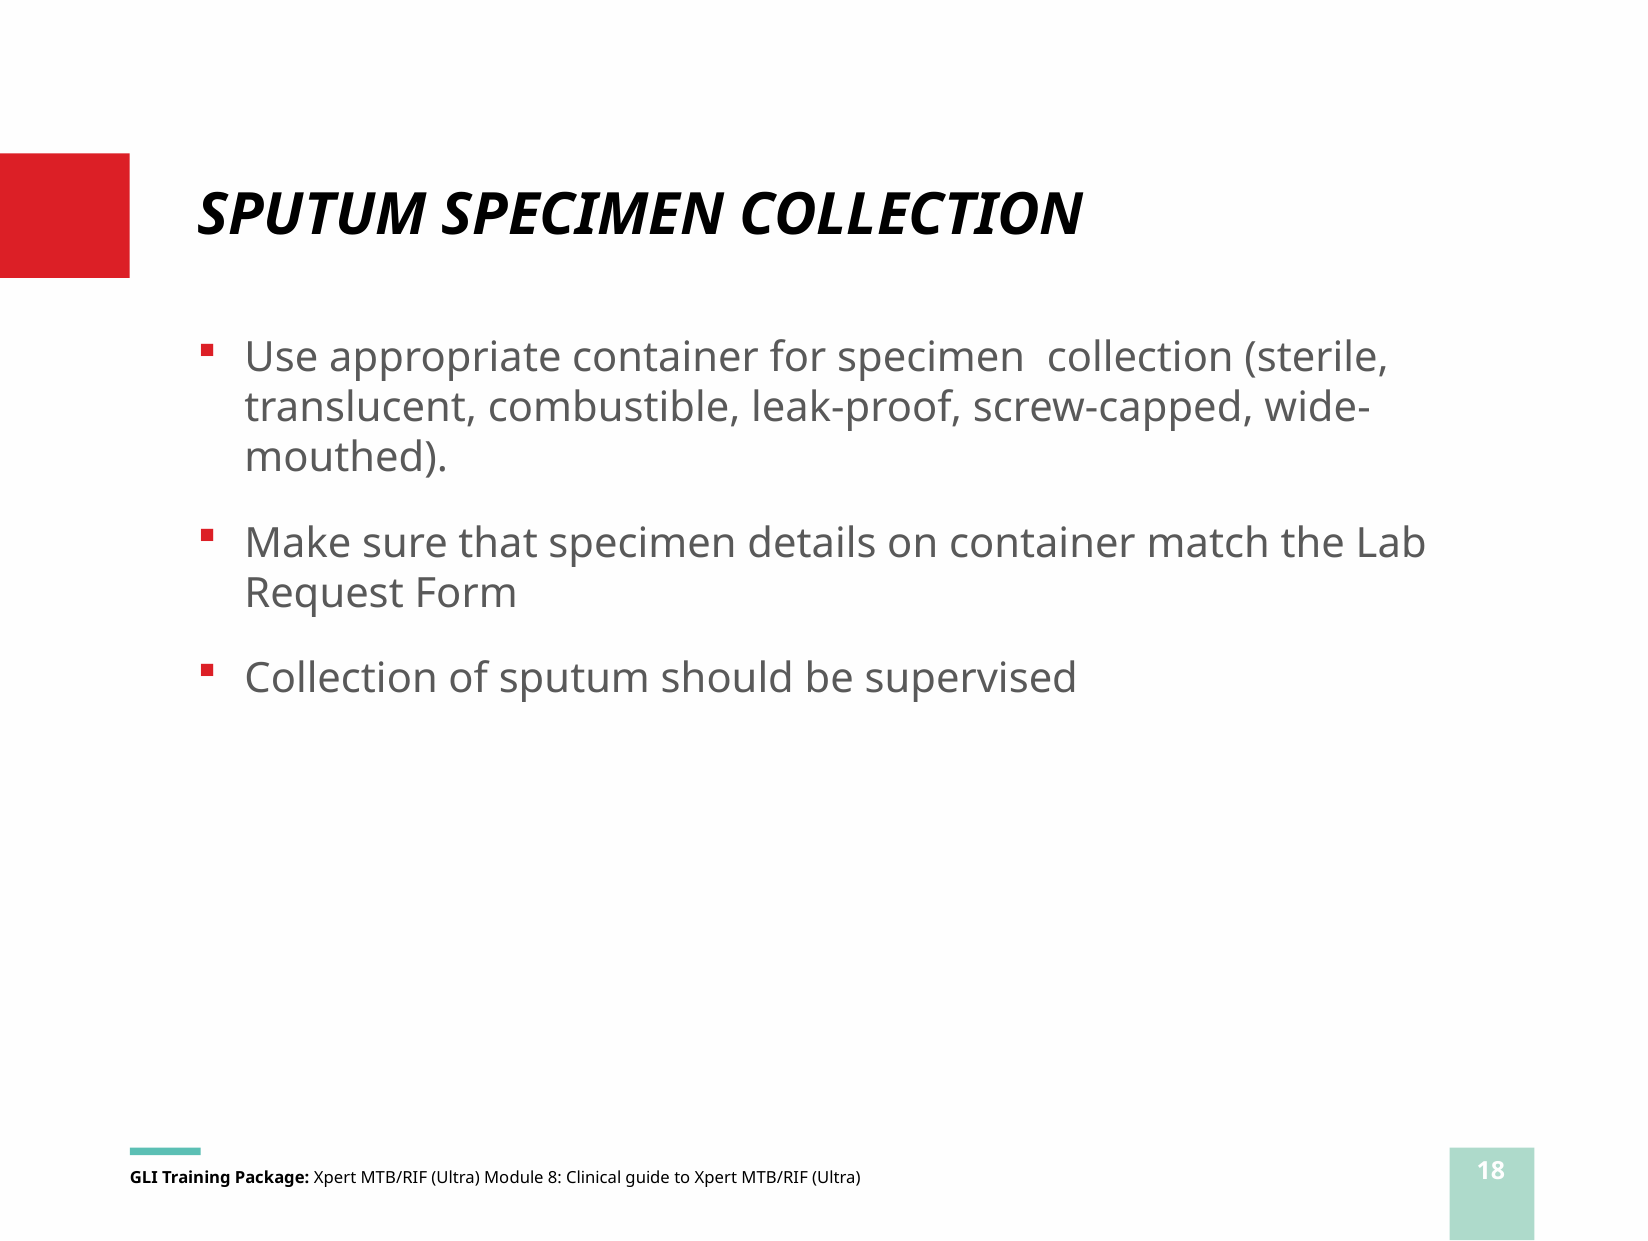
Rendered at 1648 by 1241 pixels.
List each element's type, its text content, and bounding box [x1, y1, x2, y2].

title SPUTUM SPECIMEN COLLECTION [197, 153, 1450, 278]
list Use appropriate container for specimen collection (sterile, translucent, combustible, leak-proof, screw-capped, wide-mouthed). Make sure that specimen details on container match the Lab Request Form Collection of sputum should be supervised [197, 330, 1450, 1087]
